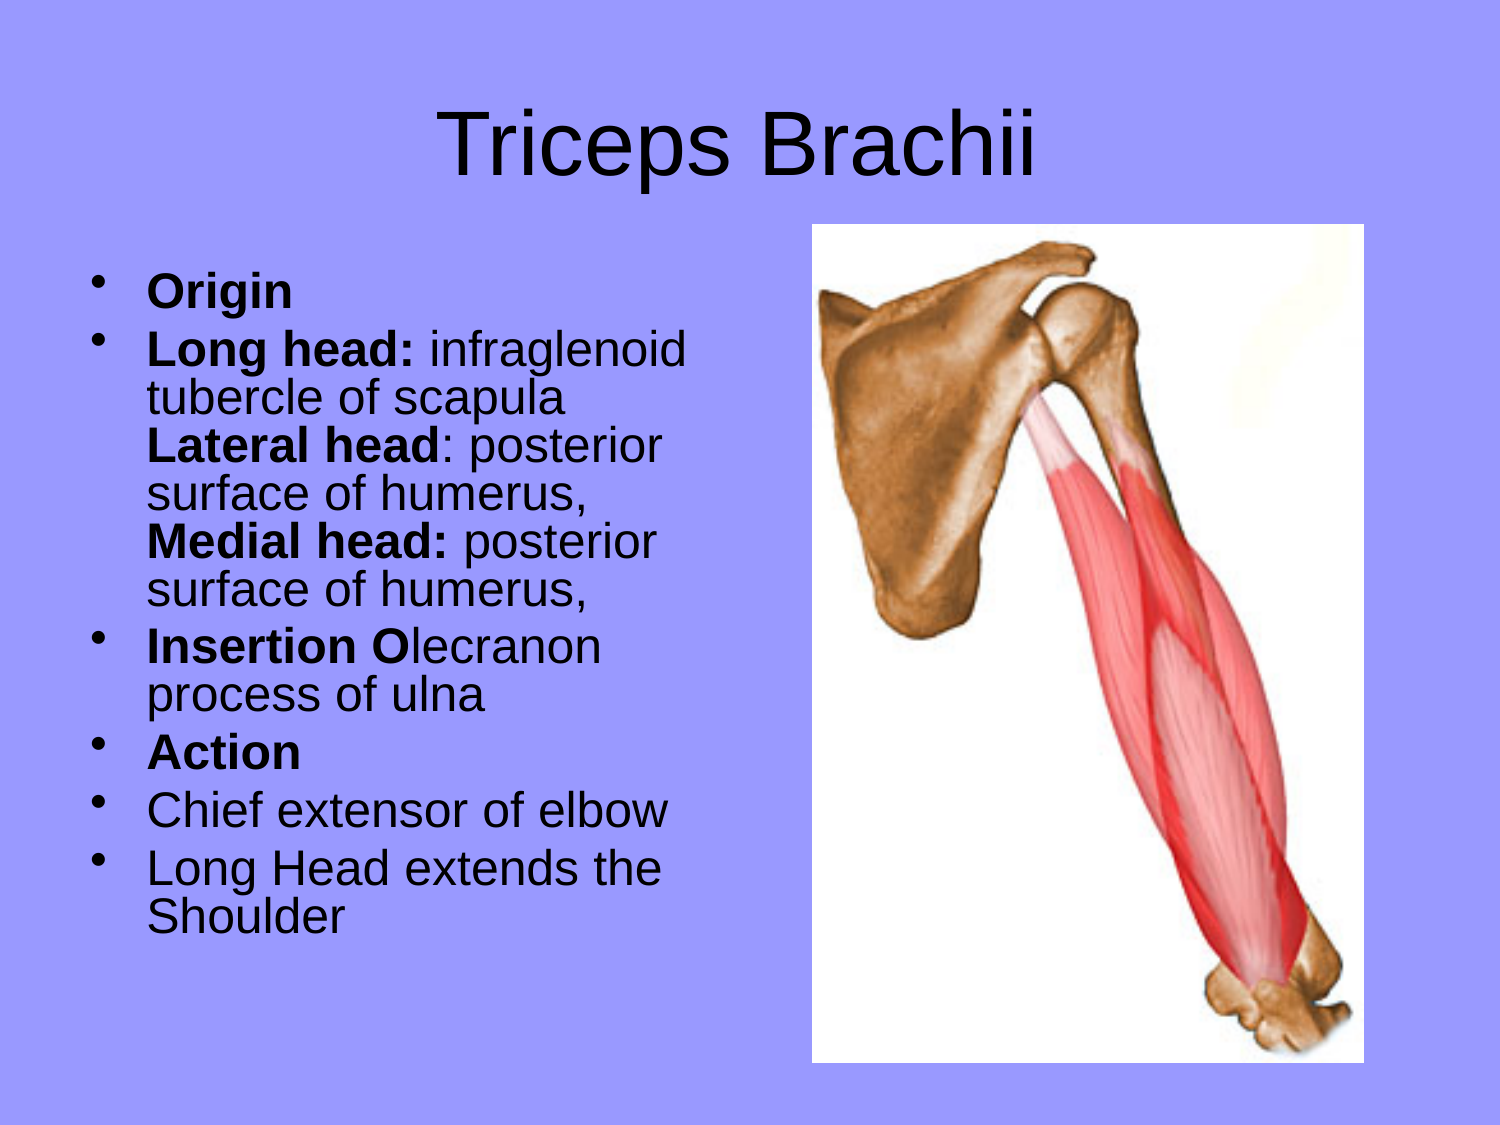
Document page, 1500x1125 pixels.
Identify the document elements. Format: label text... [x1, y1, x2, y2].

list Origin Long head: infraglenoid tubercle of scapula Lateral head: posterior surface of humerus, Medial head: posterior surface of humerus, Insertion Olecranon process of ulna Action Chief extensor of elbow Long Head extends the Shoulder [75, 262, 738, 1005]
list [812, 224, 1365, 1063]
title Triceps Brachii [75, 45, 1425, 233]
